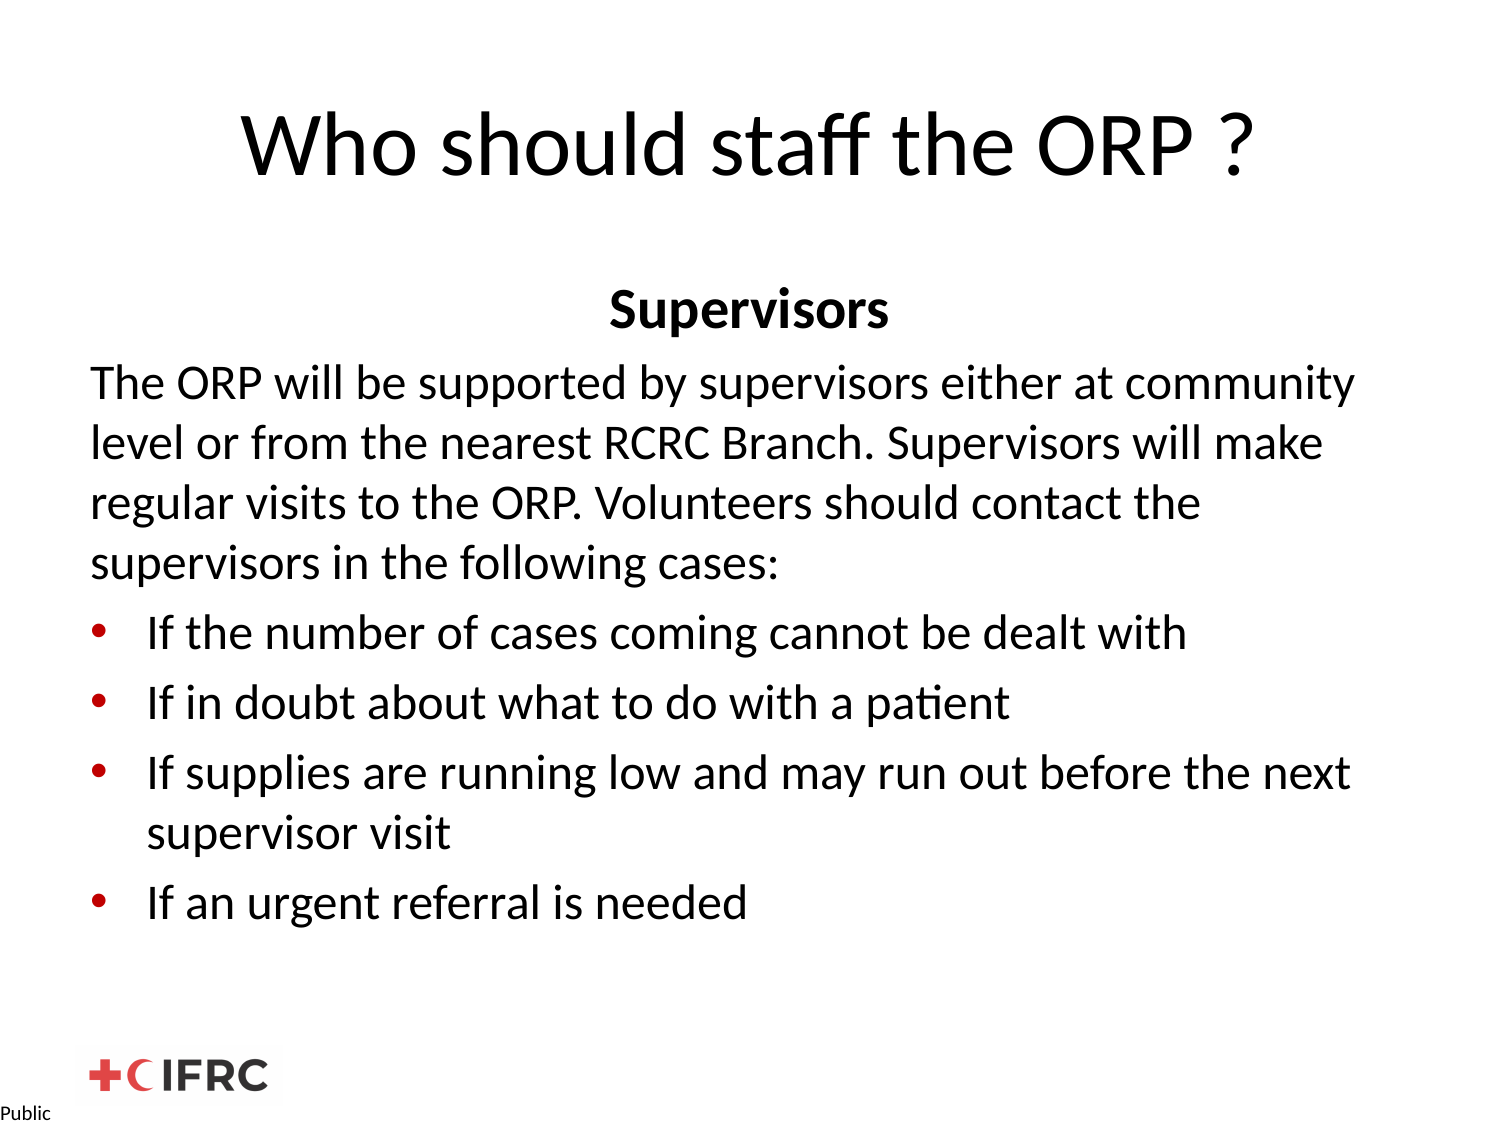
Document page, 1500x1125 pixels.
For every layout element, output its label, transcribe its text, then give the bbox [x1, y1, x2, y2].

picture [75, 1045, 283, 1106]
list Supervisors The ORP will be supported by supervisors either at community level or from the nearest RCRC Branch. Supervisors will make regular visits to the ORP. Volunteers should contact the supervisors in the following cases: If the number of cases coming cannot be dealt with If in doubt about what to do with a patient If supplies are running low and may run out before the next supervisor visit If an urgent referral is needed [75, 262, 1425, 1005]
title Who should staff the ORP ? [75, 45, 1425, 233]
